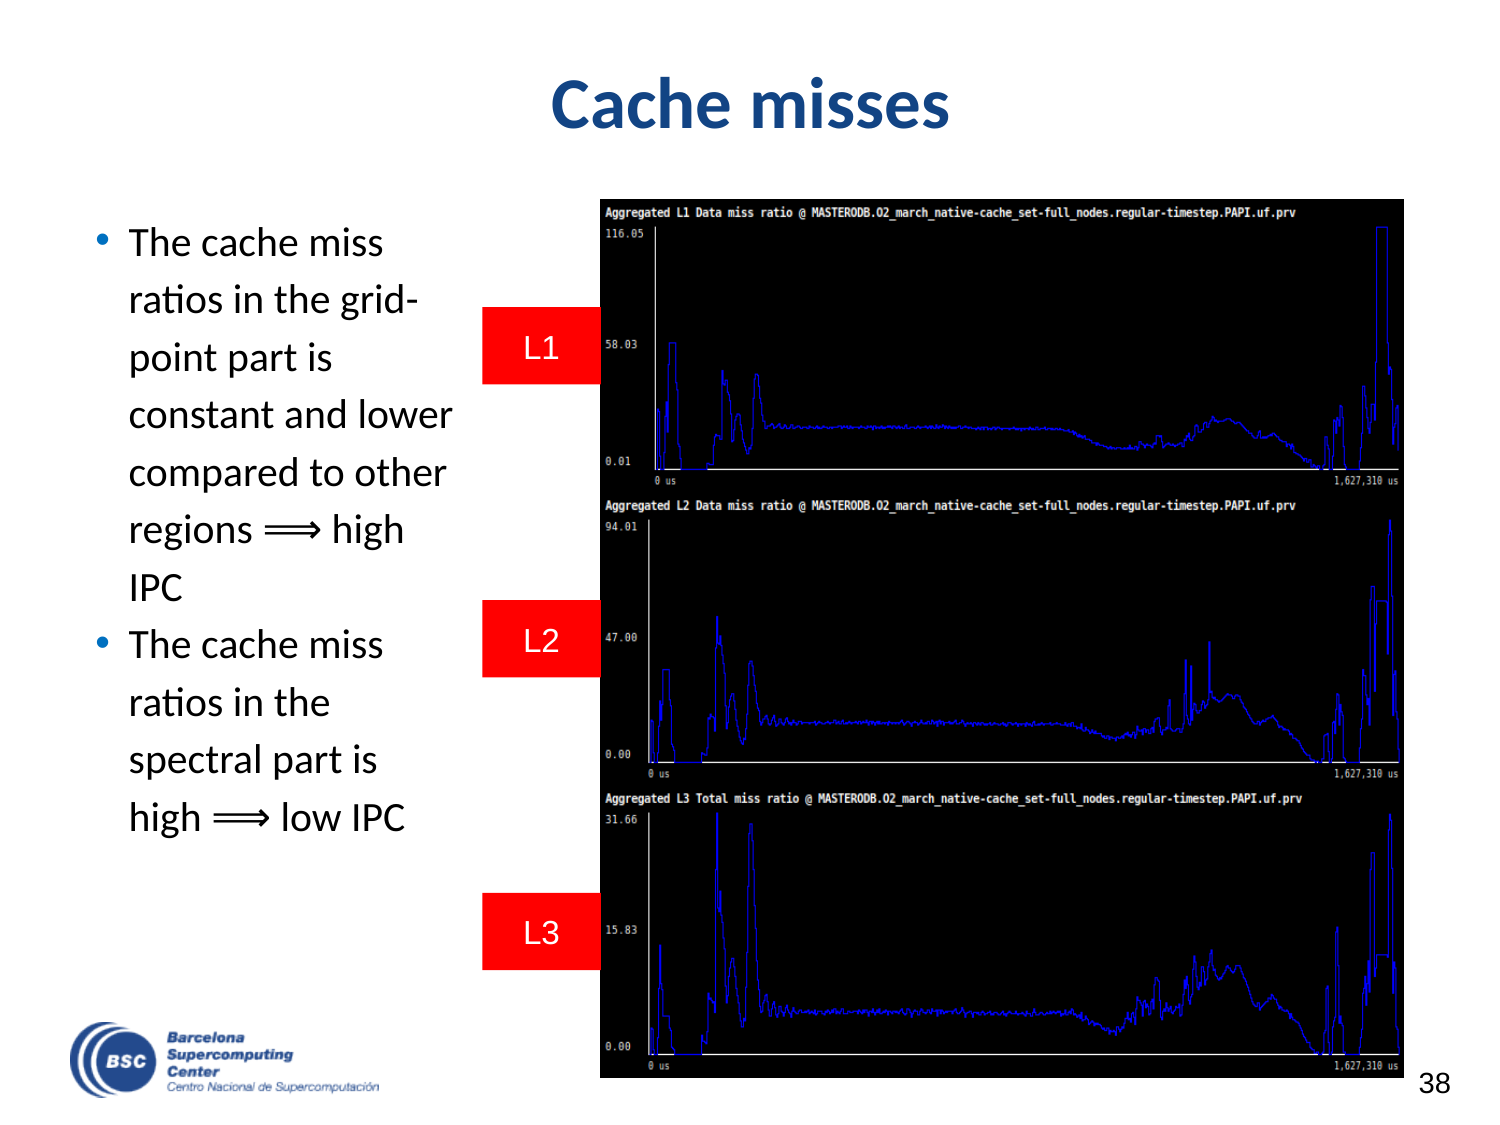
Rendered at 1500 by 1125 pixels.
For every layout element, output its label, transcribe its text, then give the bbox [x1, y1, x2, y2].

picture [70, 1022, 379, 1098]
title Cache misses [76, 35, 1427, 174]
list The cache miss ratios in the grid-point part is constant and lower compared to other regions ⟹ high IPC The cache miss ratios in the spectral part is high ⟹ low IPC [76, 199, 473, 980]
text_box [482, 199, 1404, 1079]
slide_number ‹#› [1403, 1038, 1494, 1125]
